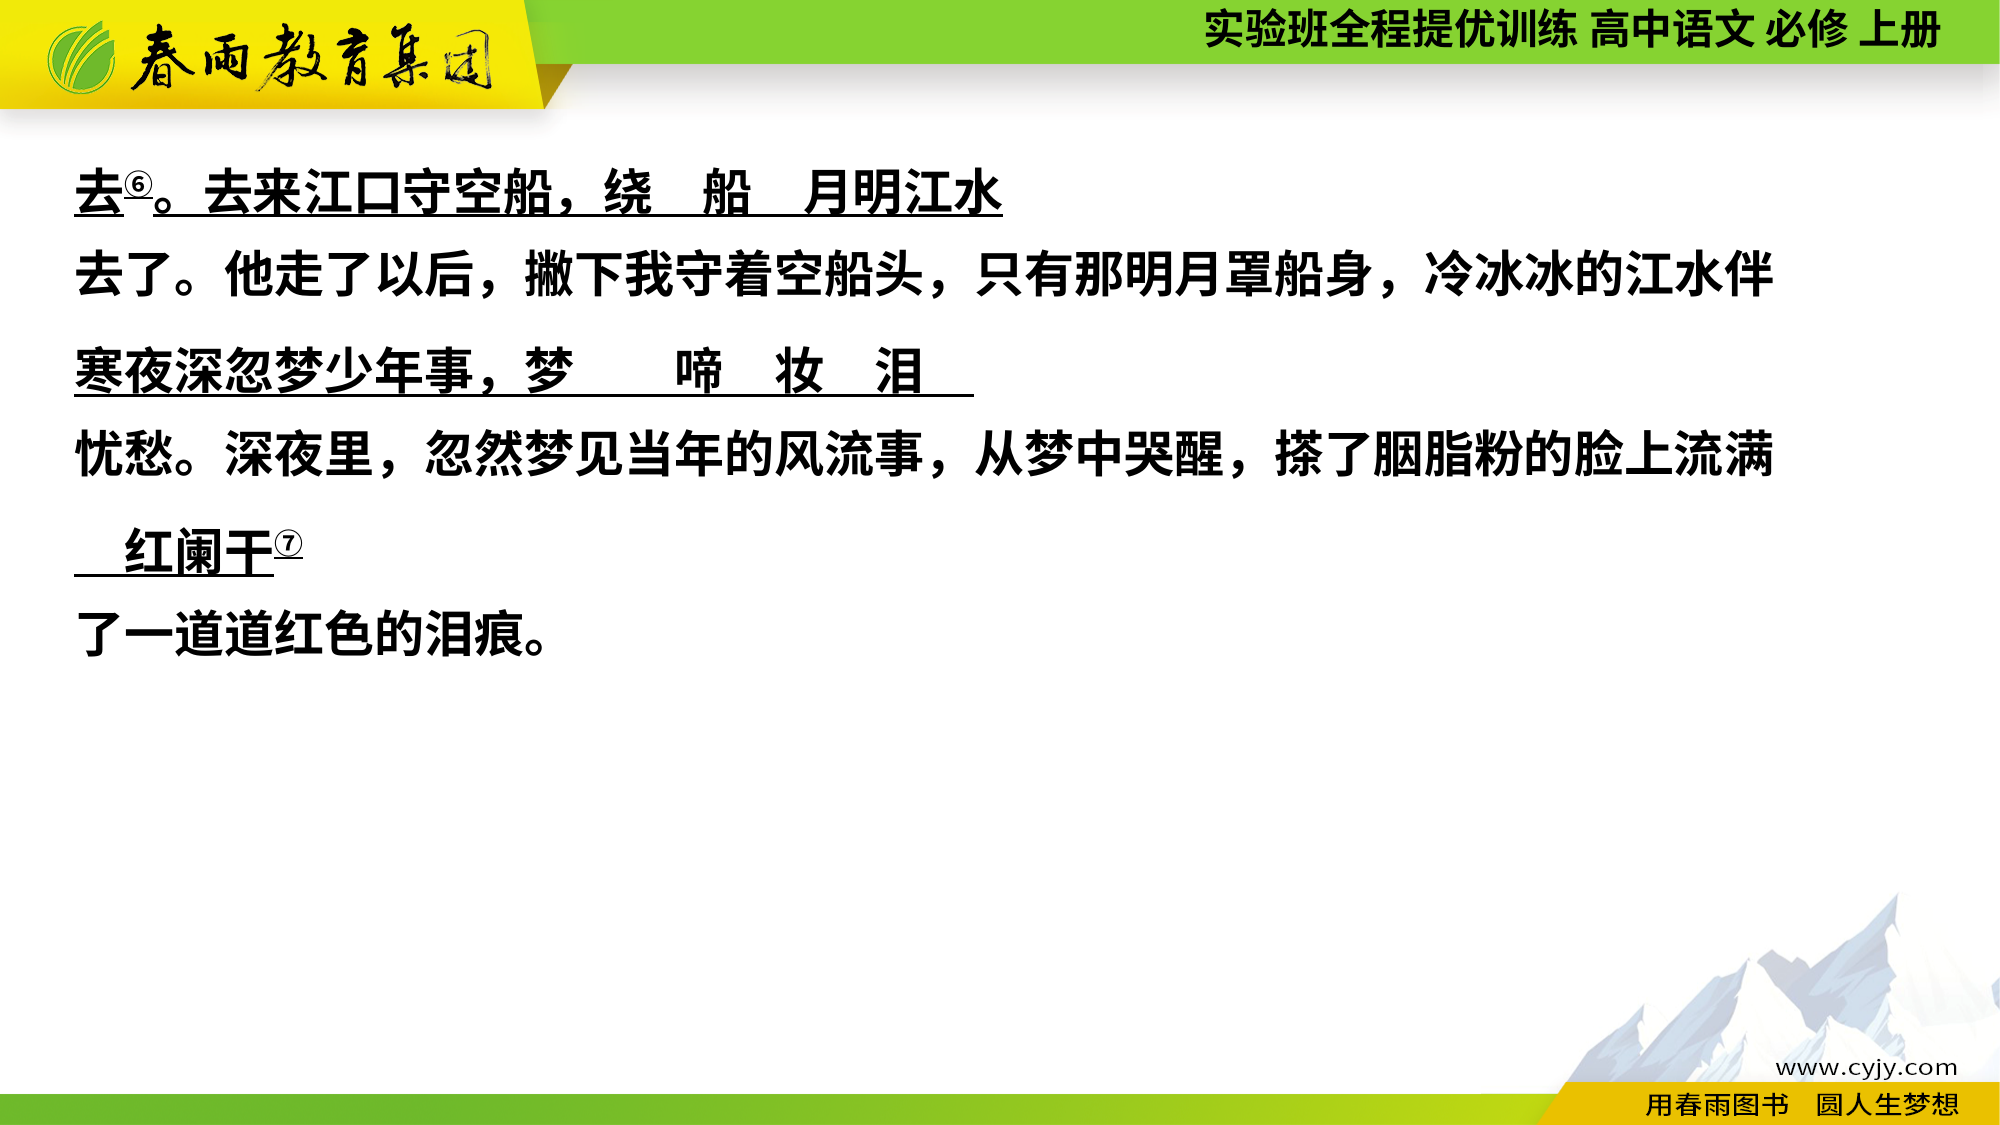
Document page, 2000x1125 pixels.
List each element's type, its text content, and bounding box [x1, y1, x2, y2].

text_box 去了。他走了以后，撇下我守着空船头，只有那明月罩船身，冷冰冰的江水伴 忧愁。深夜里，忽然梦见当年的风流事，从梦中哭醒，搽了胭脂粉的脸上流满 了一道道红色的泪痕。 [59, 205, 1944, 671]
picture [0, 0, 2000, 1125]
